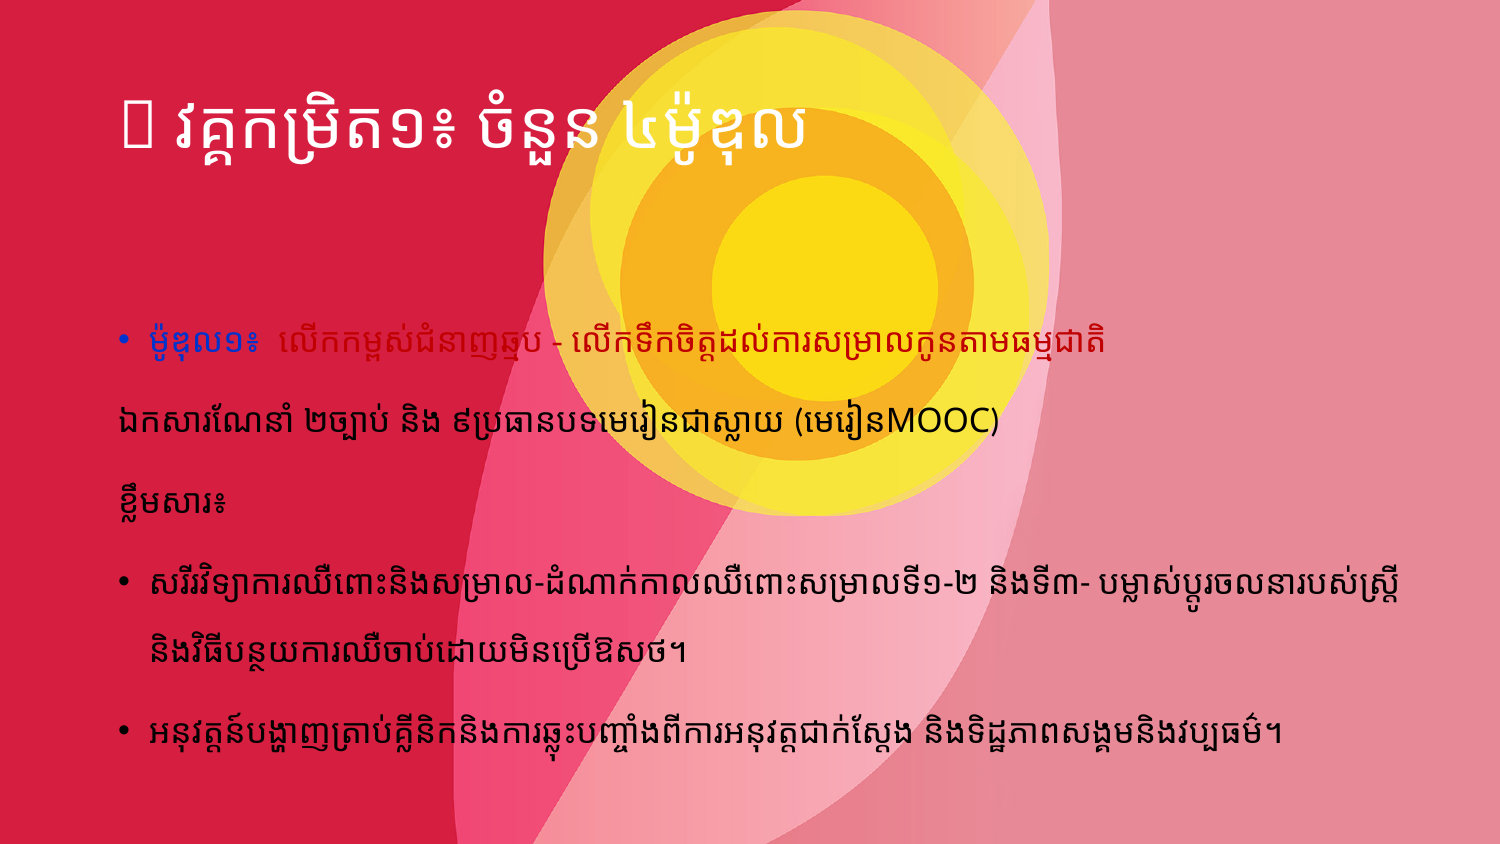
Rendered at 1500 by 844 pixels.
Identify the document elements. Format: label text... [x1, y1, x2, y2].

list ម៉ូឌុល១៖ លើកកម្ពស់ជំនាញឆ្មប - លើកទឹកចិត្តដល់ការសម្រាលកូនតាមធម្មជាតិ ឯកសារណែនាំ ២ច្បាប់​ និង ៩ប្រធានបទមេរៀនជាស្លាយ​ (មេរៀនMOOC) ខ្លឹមសារ៖ សរីរវិទ្យាការឈឺពោះនិងសម្រាល-​ដំណាក់កាលឈឺពោះសម្រាលទី១-២ និងទី៣- ​បម្លាស់ប្តូរចលនារបស់ស្ត្រី និងវិធីបន្ថយការឈឺចាប់​ដោយមិនប្រើឱសថ។ អនុវត្តន៍បង្ហាញត្រាប់គ្លីនិកនិងការឆ្លុះបញ្ចាំងពីការអនុវត្តជាក់ស្តែង និងទិដ្ឋភាពសង្គមនិង​វប្បធម៌។ [103, 224, 1436, 760]
title  វគ្គកម្រិត១៖ ចំនួន ៤​ម៉ូឌុល [103, 44, 1397, 208]
picture [0, 0, 1500, 844]
